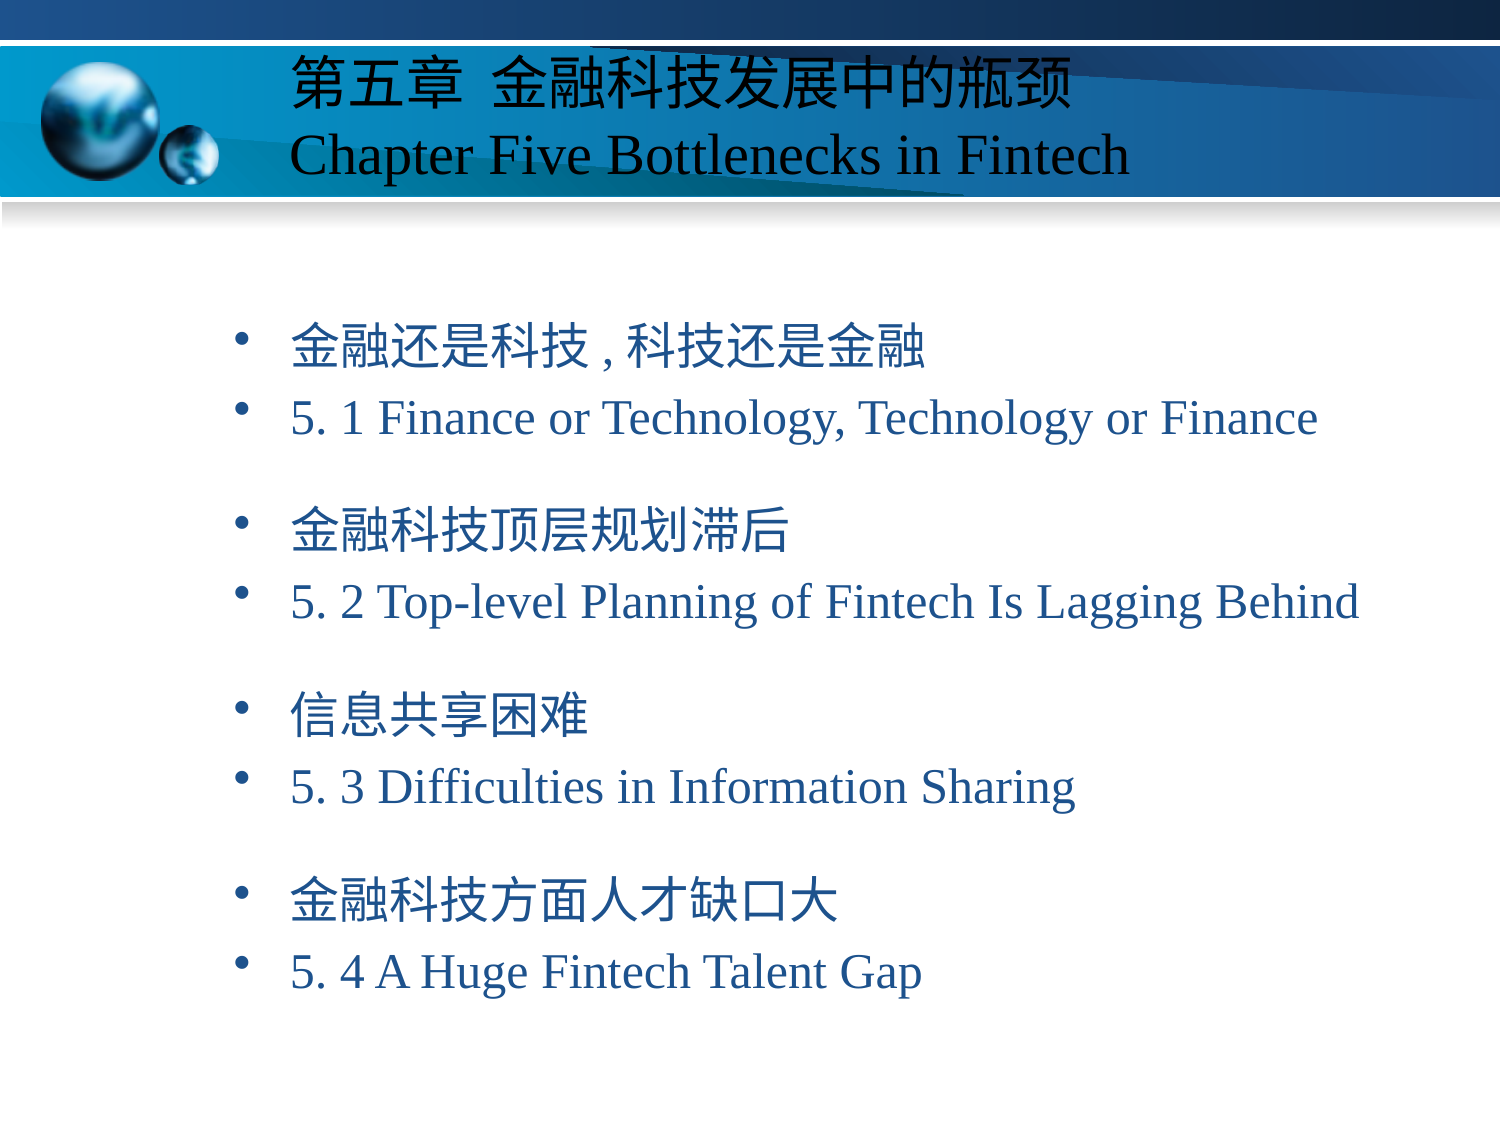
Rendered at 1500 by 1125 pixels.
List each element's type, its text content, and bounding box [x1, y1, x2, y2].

picture [42, 63, 159, 180]
text_box 金融科技方面人才缺口大 5. 4 A Huge Fintech Talent Gap [218, 860, 1258, 1006]
picture [160, 126, 218, 184]
text_box 金融科技顶层规划滞后 5. 2 Top-level Planning of Fintech Is Lagging Behind [218, 491, 1447, 637]
text_box 信息共享困难 5. 3 Difficulties in Information Sharing [218, 676, 1258, 821]
text_box 金融还是科技,科技还是金融 5. 1 Finance or Technology, Technology or Finance [218, 306, 1459, 452]
title 第五章 金融科技发展中的瓶颈 Chapter Five Bottlenecks in Fintech [274, 44, 1363, 188]
